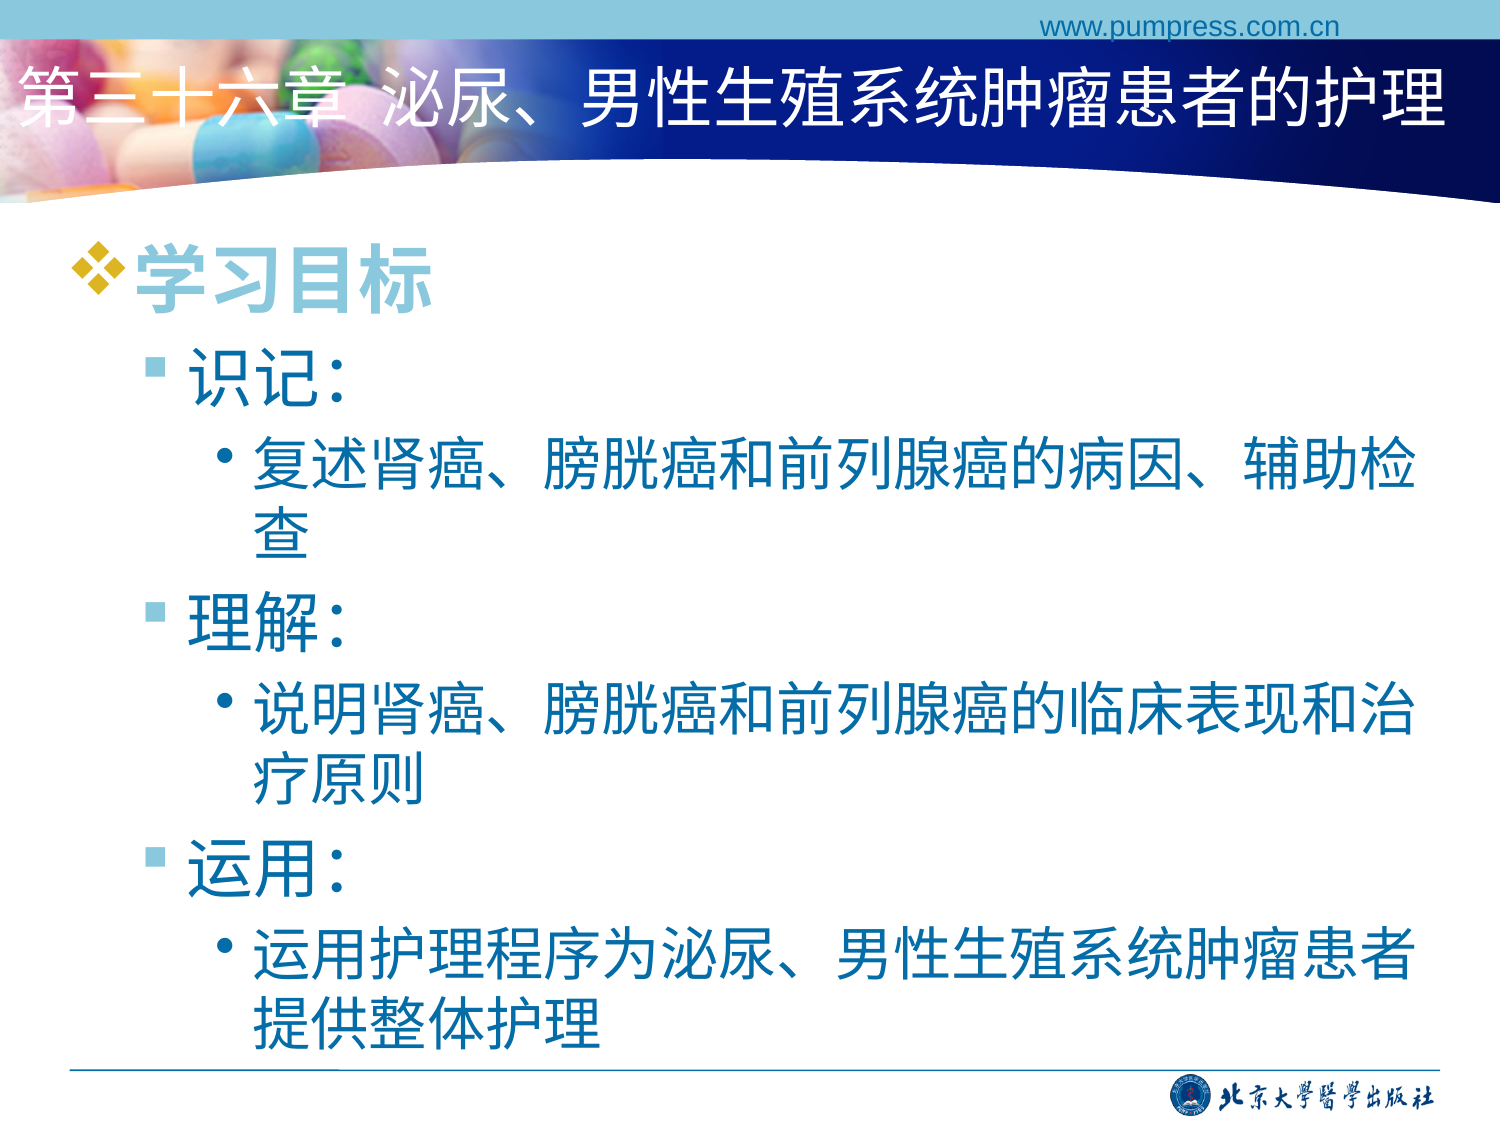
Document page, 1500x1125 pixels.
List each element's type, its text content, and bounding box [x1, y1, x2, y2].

picture [1170, 1074, 1436, 1118]
list 学习目标 识记： 复述肾癌、膀胱癌和前列腺癌的病因、辅助检查 理解： 说明肾癌、膀胱癌和前列腺癌的临床表现和治疗原则 运用： 运用护理程序为泌尿、男性生殖系统肿瘤患者提供整体护理 [49, 224, 1463, 1026]
slide_number www.pumpress.com.cn [1025, 0, 1463, 38]
title 第三十六章 泌尿、男性生殖系统肿瘤患者的护理 [0, 49, 1463, 143]
picture [0, 40, 1500, 203]
